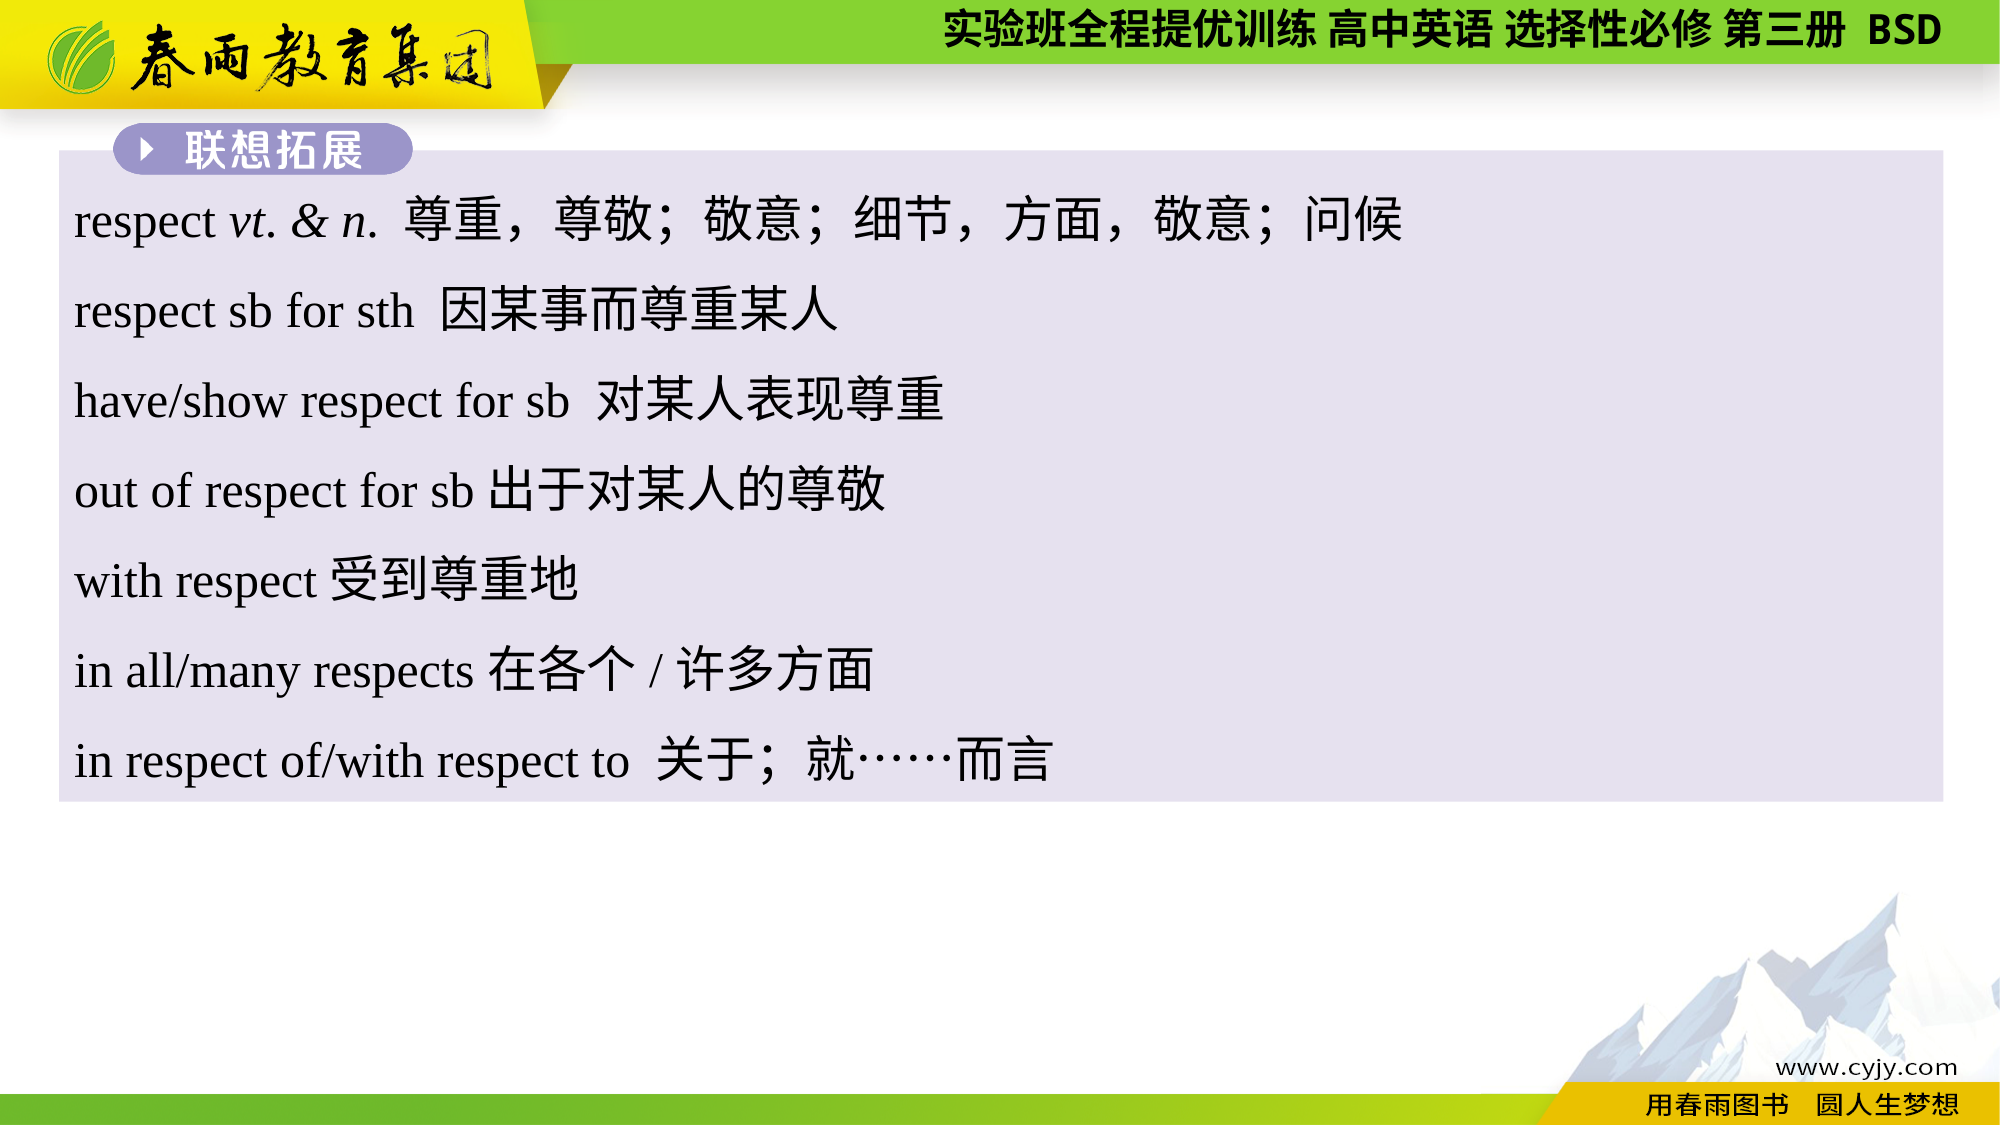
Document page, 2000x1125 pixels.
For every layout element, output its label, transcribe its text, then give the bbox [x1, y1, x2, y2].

picture [0, 0, 2000, 1125]
list respect vt. & n. 尊重，尊敬；敬意；细节，方面，敬意；问候 respect sb for sth 因某事而尊重某人 have/show respect for sb 对某人表现尊重 out of respect for sb出于对某人的尊敬 with respect受到尊重地 in all/many respects在各个/许多方面 in respect of/with respect to 关于；就……而言 [59, 150, 1944, 802]
